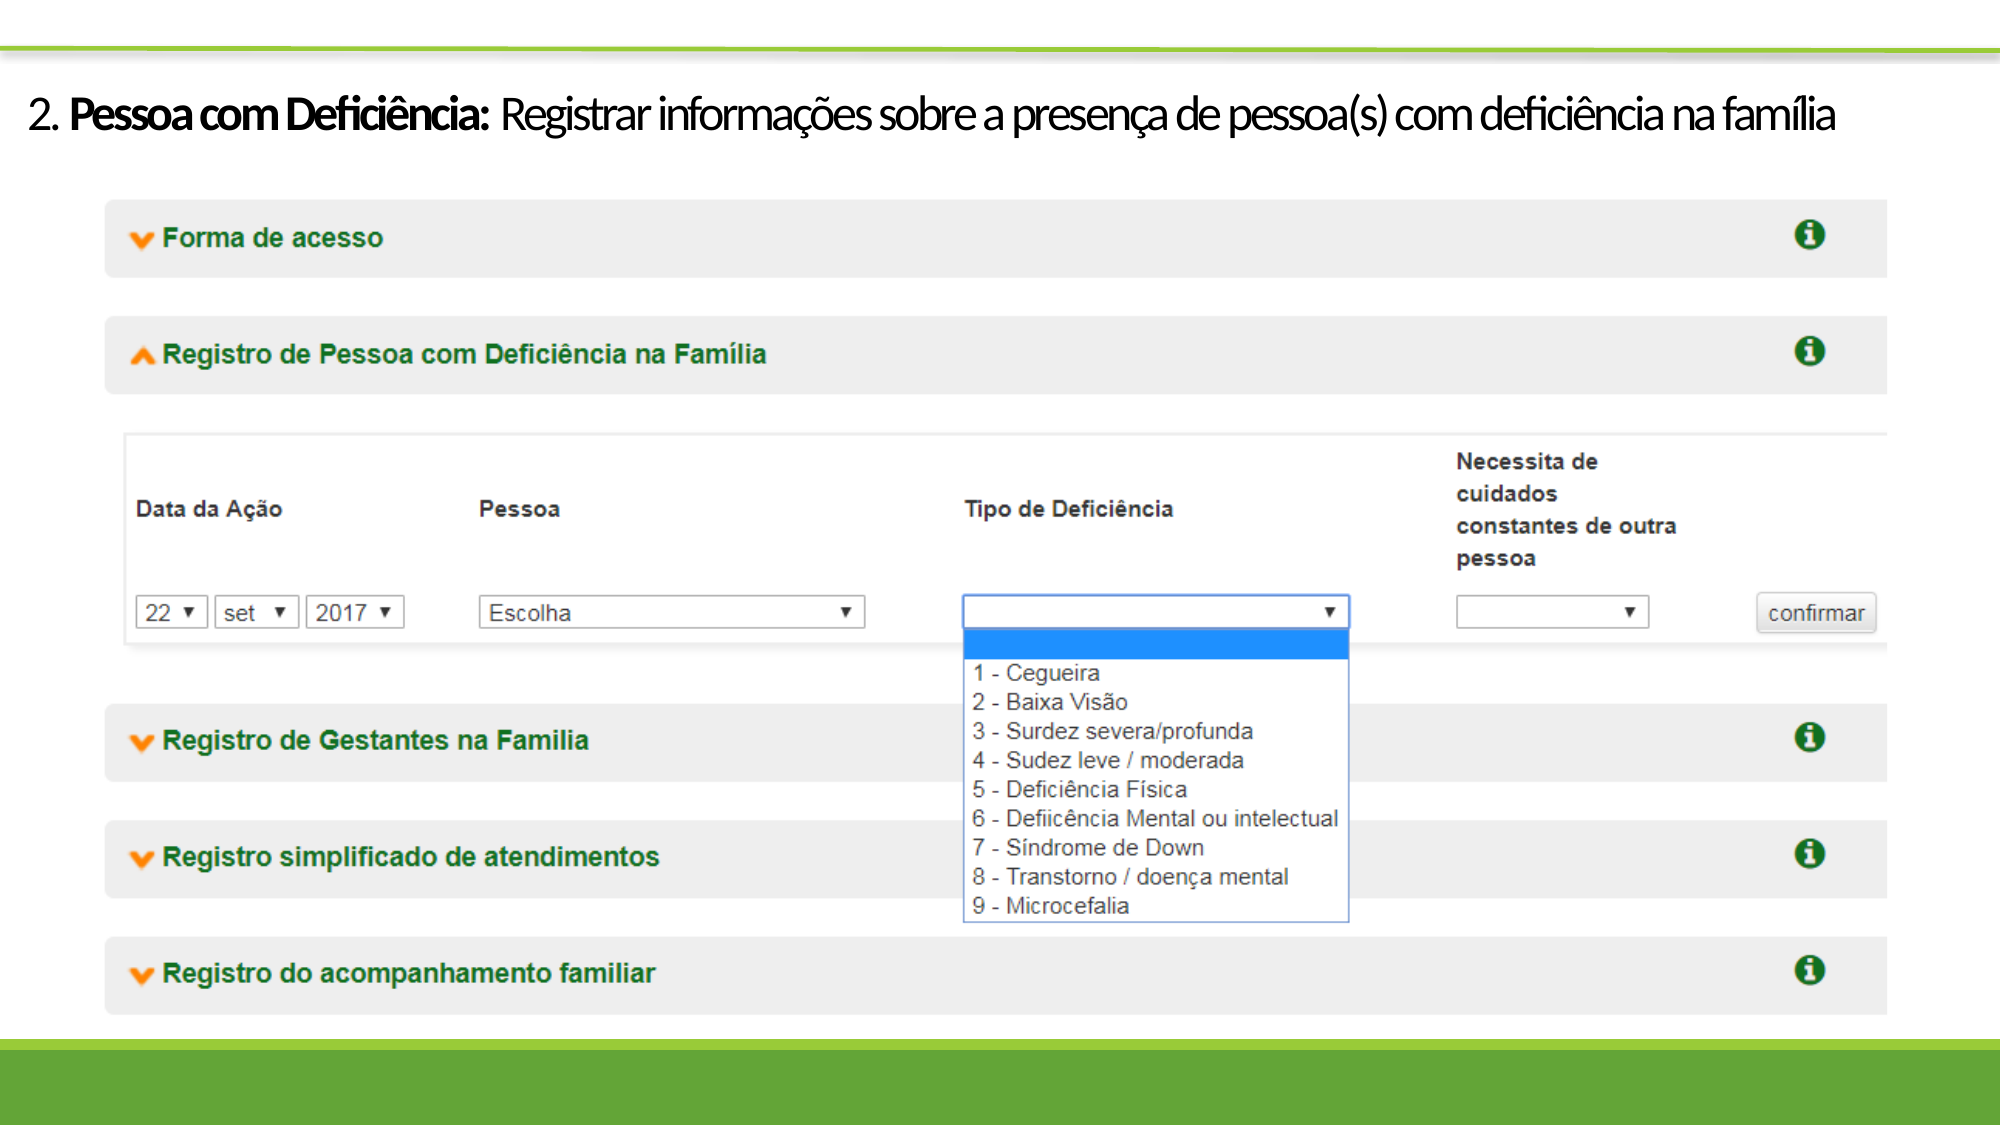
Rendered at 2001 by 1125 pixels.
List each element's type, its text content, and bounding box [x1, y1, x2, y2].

text_box [88, 183, 1888, 1035]
text_box [0, 45, 2000, 54]
text_box 2. Pessoa com Deficiência: Registrar informações sobre a presença de pessoa(s) com deficiência na família [25, 78, 1966, 141]
